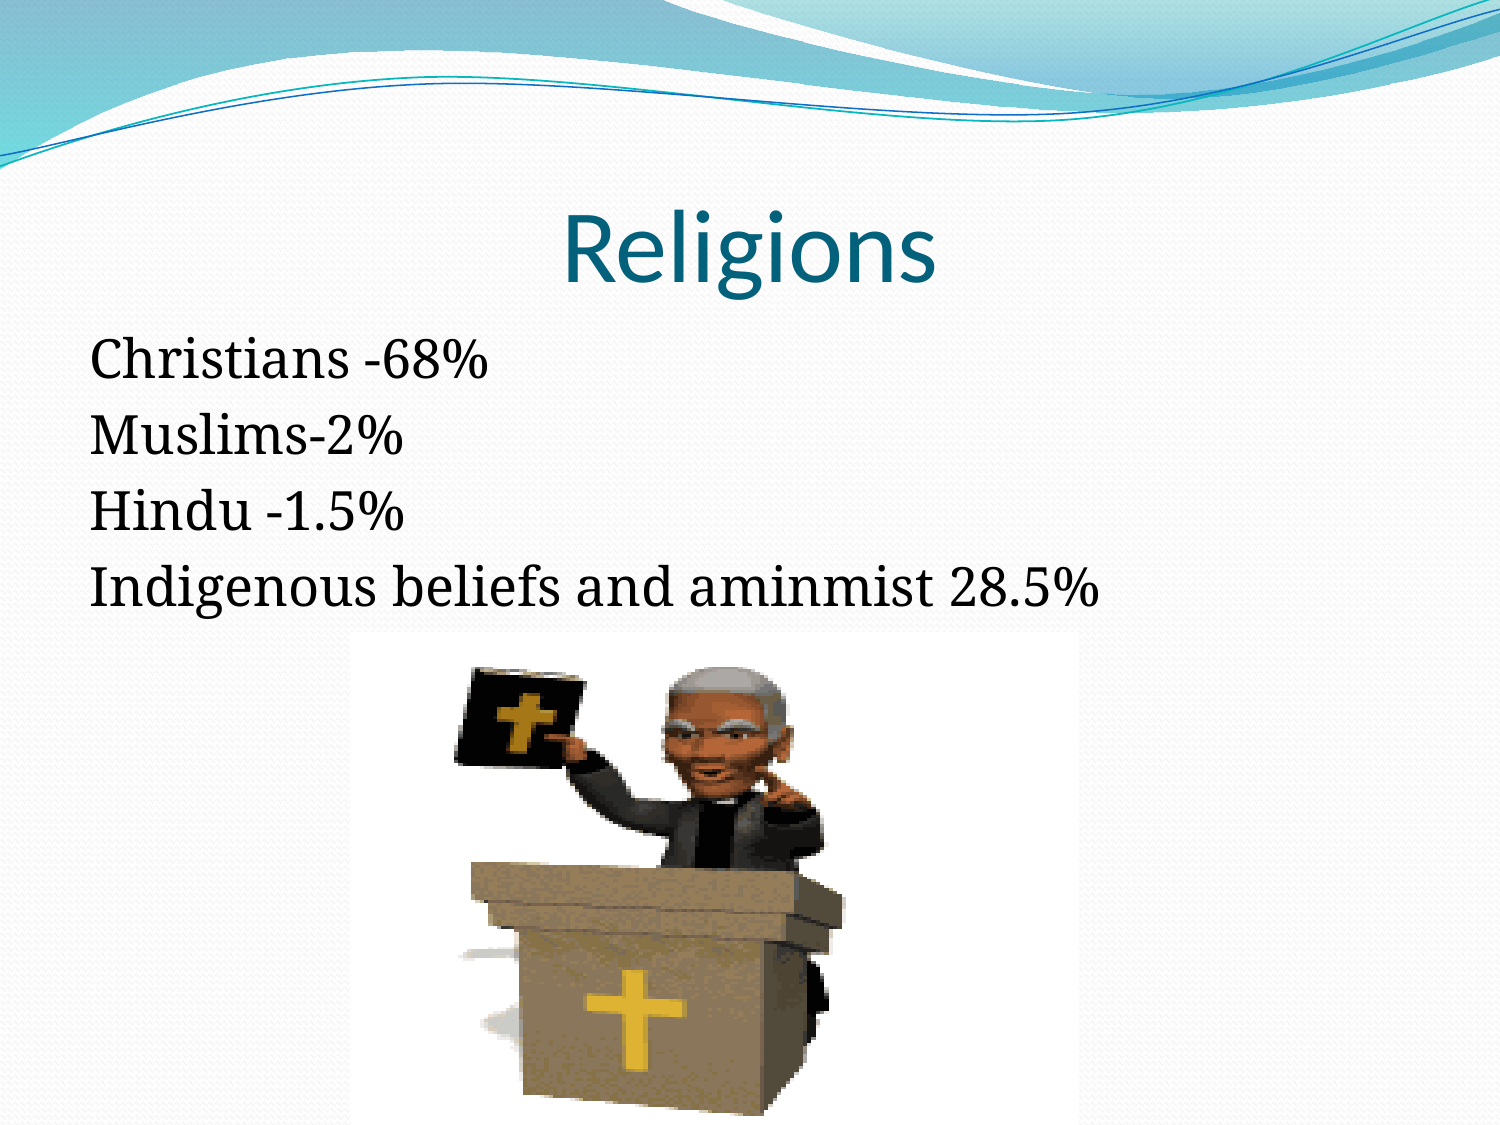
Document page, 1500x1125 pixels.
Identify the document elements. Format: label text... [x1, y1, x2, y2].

title Religions [75, 115, 1425, 303]
picture [351, 632, 1079, 1125]
list Christians -68% Muslims-2% Hindu -1.5% Indigenous beliefs and aminmist 28.5% [75, 317, 1425, 1038]
